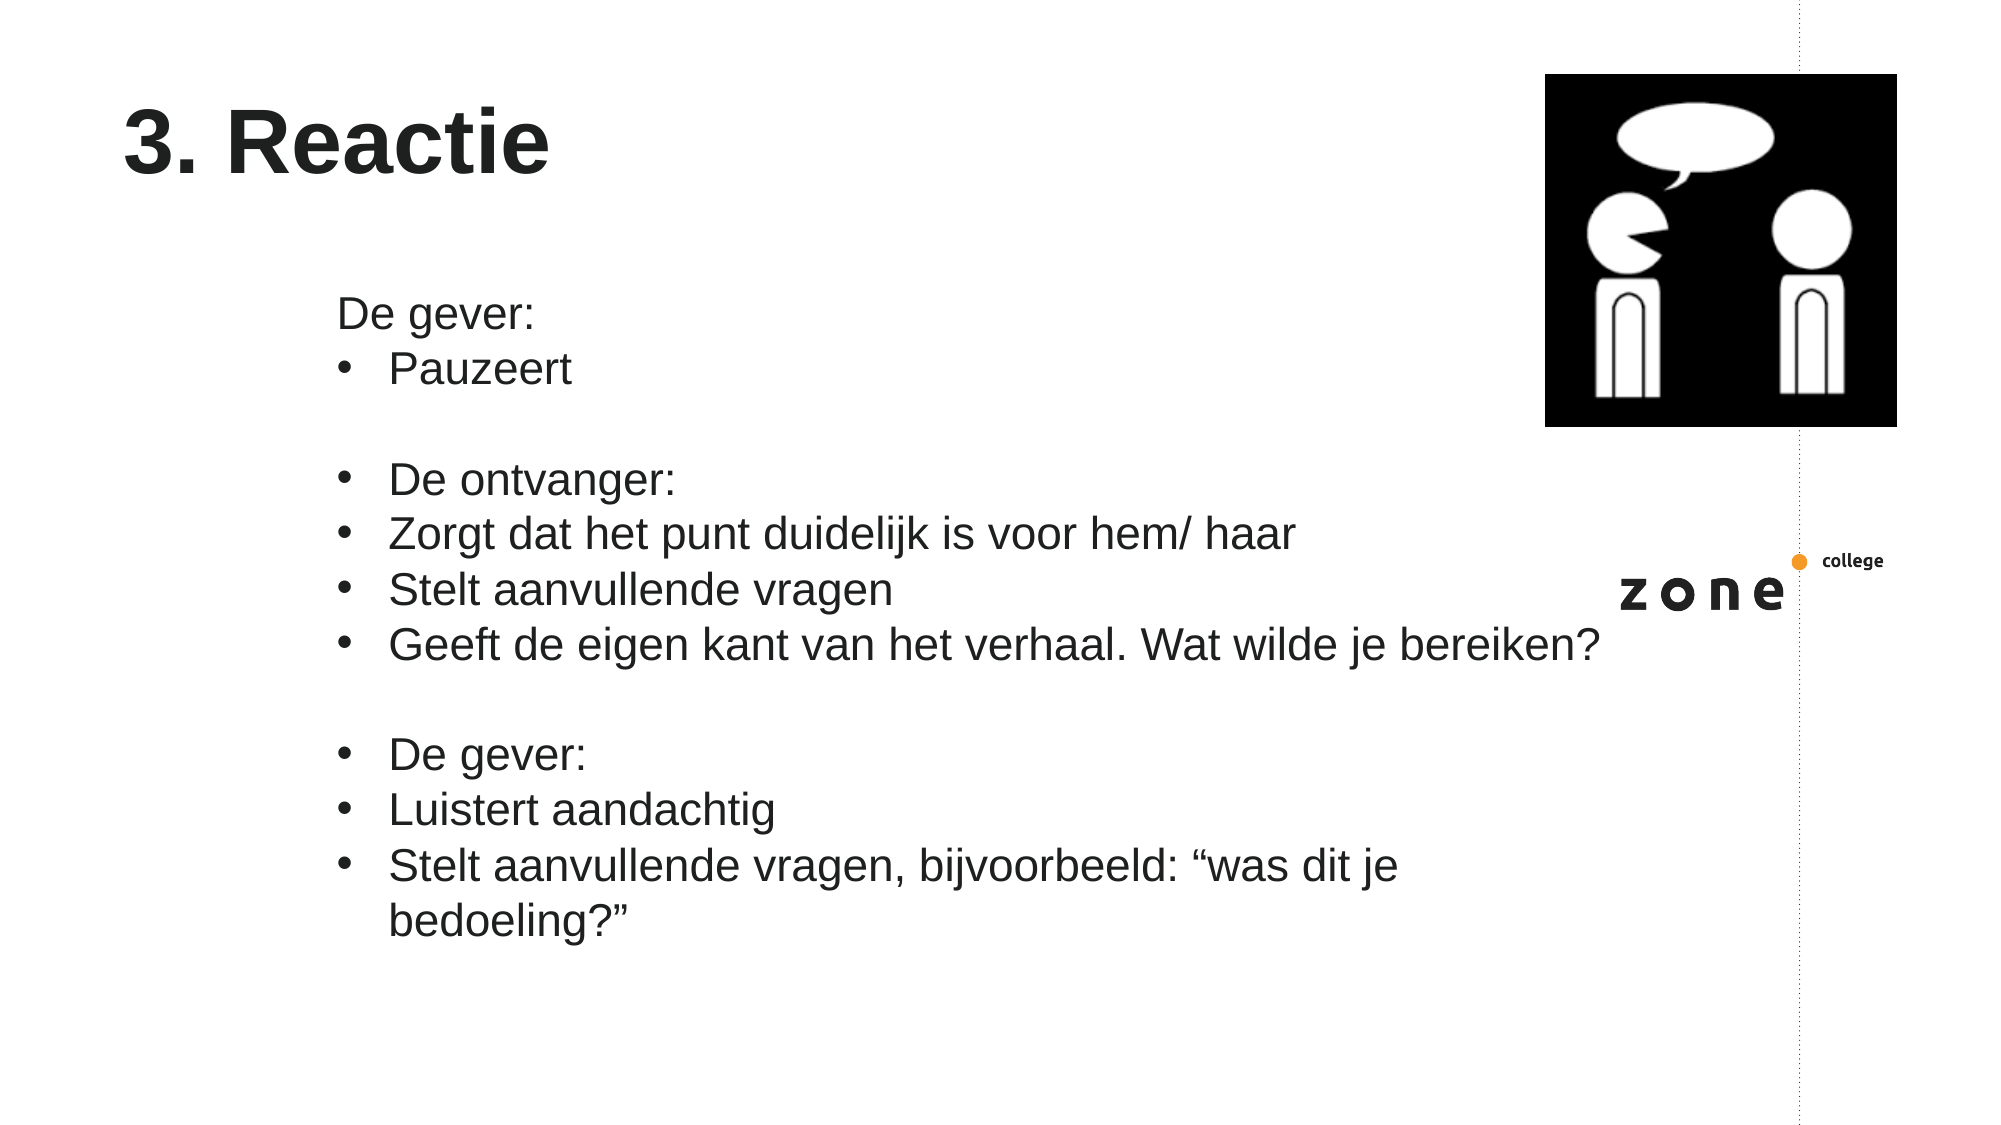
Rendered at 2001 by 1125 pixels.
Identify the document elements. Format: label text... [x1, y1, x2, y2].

list De gever: Pauzeert De ontvanger: Zorgt dat het punt duidelijk is voor hem/ haar Stelt aanvullende vragen Geeft de eigen kant van het verhaal. Wat wilde je bereiken? De gever: Luistert aandachtig Stelt aanvullende vragen, bijvoorbeeld: “was dit je bedoeling?” [336, 283, 1607, 998]
title 3. Reactie [124, 94, 1545, 272]
picture [1545, 0, 2001, 1125]
